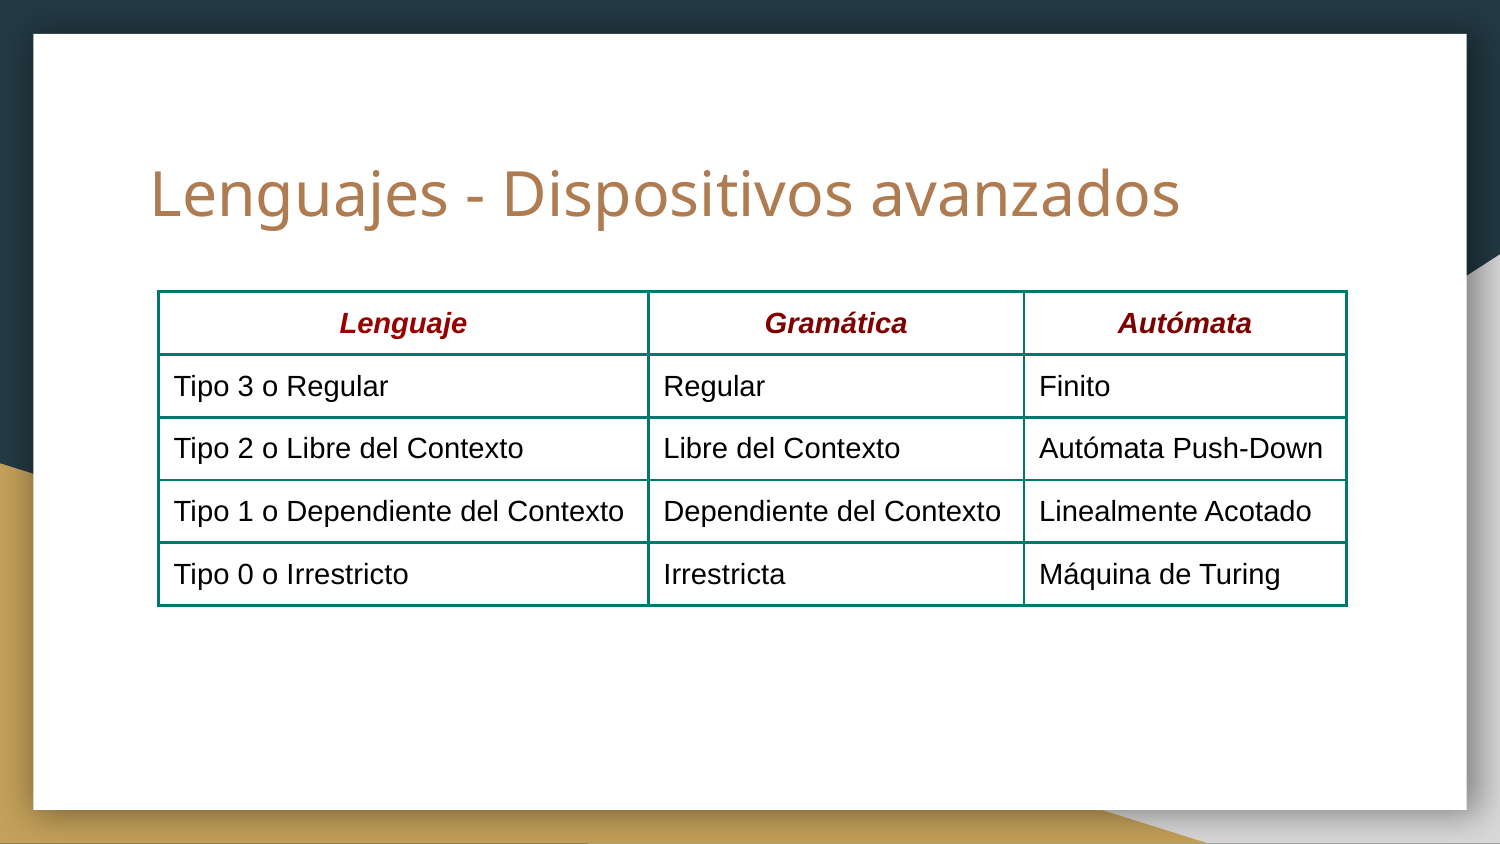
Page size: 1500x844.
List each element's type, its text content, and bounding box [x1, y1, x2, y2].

table_header Lenguaje [160, 293, 647, 353]
table_cell Libre del Contexto [650, 419, 1023, 479]
table_cell Tipo 1 o Dependiente del Contexto [160, 481, 647, 541]
table_cell Tipo 3 o Regular [160, 356, 647, 416]
table_header Autómata [1025, 293, 1345, 353]
table_cell Linealmente Acotado [1025, 481, 1345, 541]
table_header Gramática [650, 293, 1023, 353]
table_cell Finito [1025, 356, 1345, 416]
table_cell Tipo 0 o Irrestricto [160, 544, 647, 604]
table_cell Irrestricta [650, 544, 1023, 604]
table_cell Tipo 2 o Libre del Contexto [160, 419, 647, 479]
title Lenguajes - Dispositivos avanzados [134, 138, 1366, 296]
table_cell Dependiente del Contexto [650, 481, 1023, 541]
table_cell Regular [650, 356, 1023, 416]
table_cell Autómata Push-Down [1025, 419, 1345, 479]
table_cell Máquina de Turing [1025, 544, 1345, 604]
